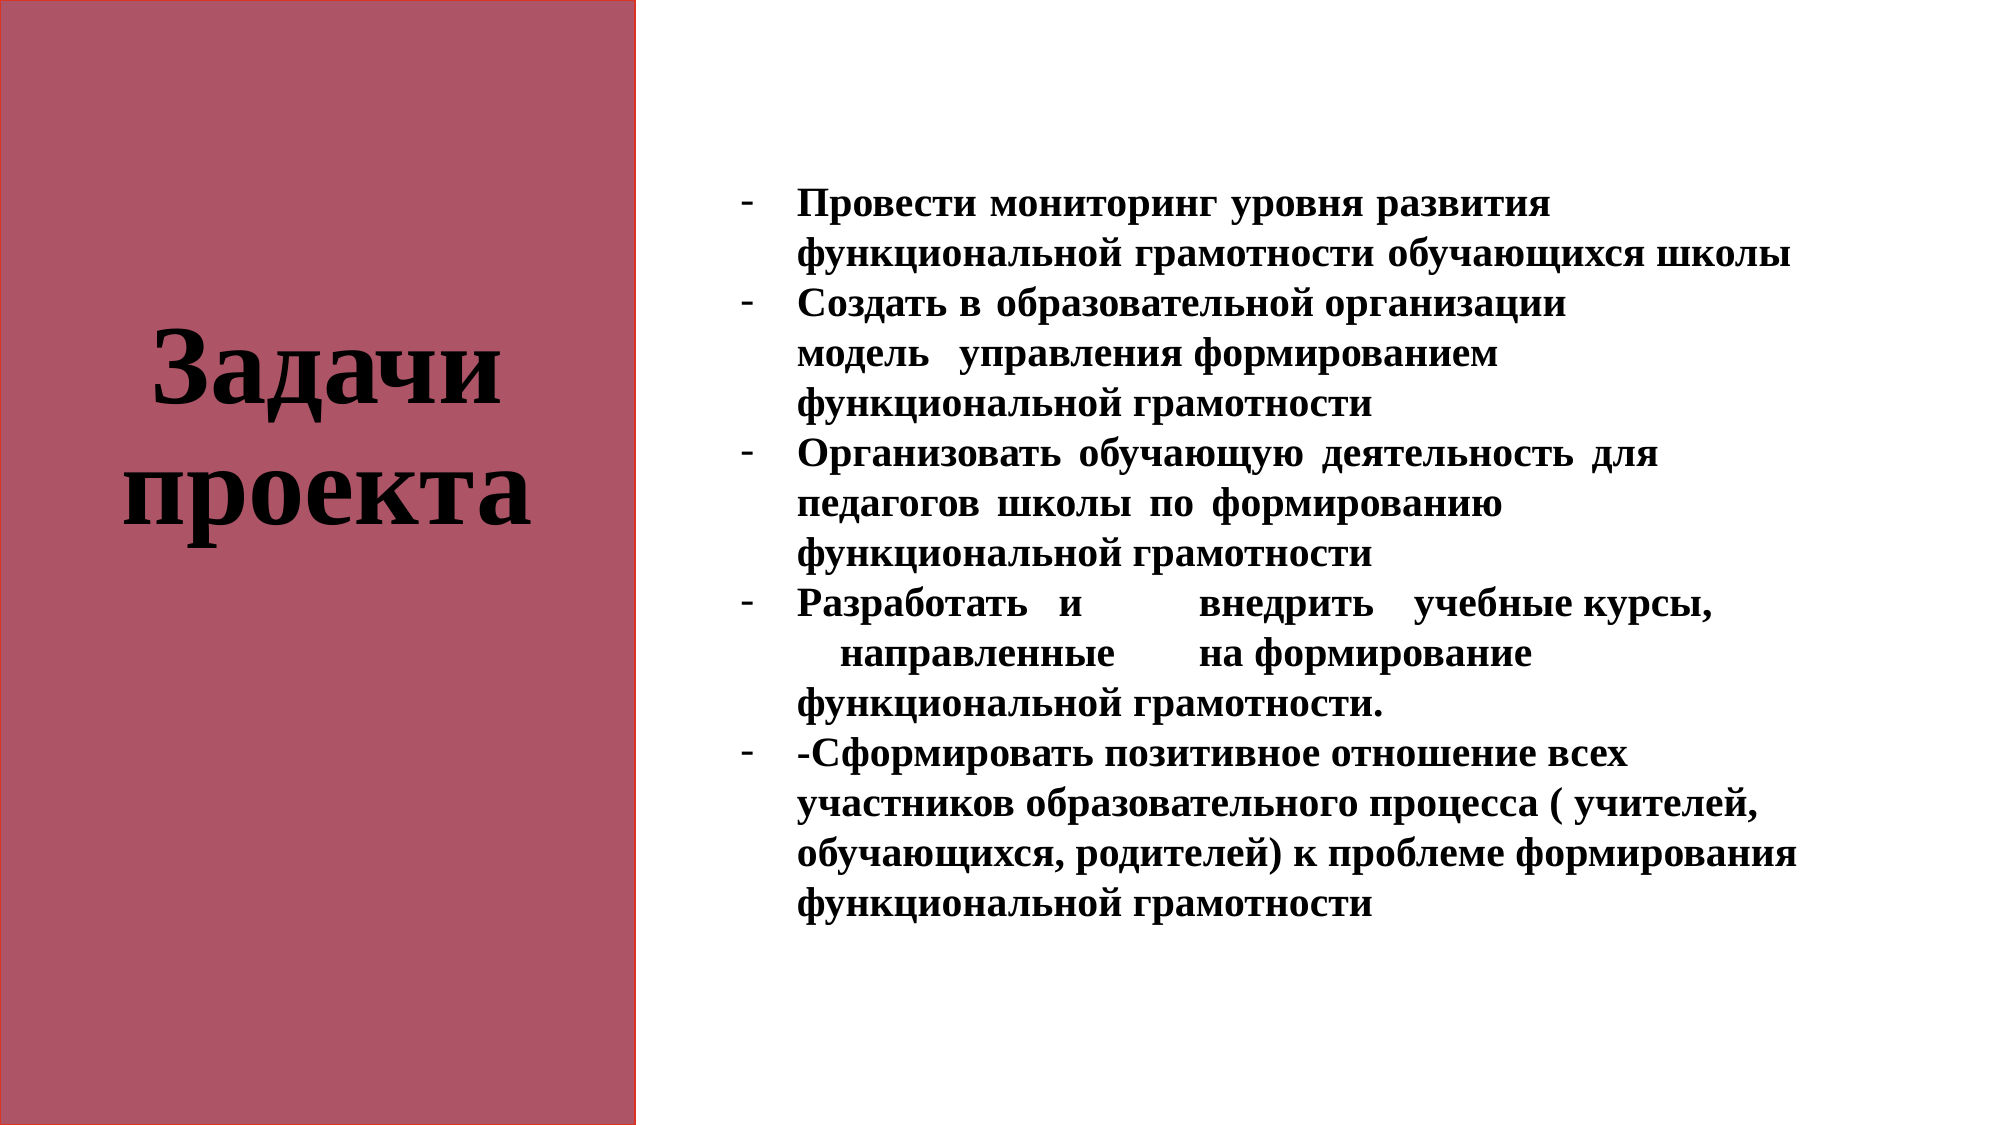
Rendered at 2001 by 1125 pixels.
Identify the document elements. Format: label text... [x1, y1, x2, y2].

text_box [667, 89, 1863, 1044]
text_box [0, 0, 636, 1125]
text_box Провести мониторинг уровня развития функциональной грамотности обучающихся школы Создать в образовательной организации модель управления формированием функциональной грамотности Организовать обучающую деятельность для педагогов школы по формированию функциональной грамотности Разработать и внедрить учебные курсы, направленные на формирование функциональной грамотности. -Сформировать позитивное отношение всех участников образовательного процесса ( учителей, обучающихся, родителей) к проблеме формирования функциональной грамотности [725, 167, 1832, 933]
text_box Задачи проекта [68, 298, 586, 809]
